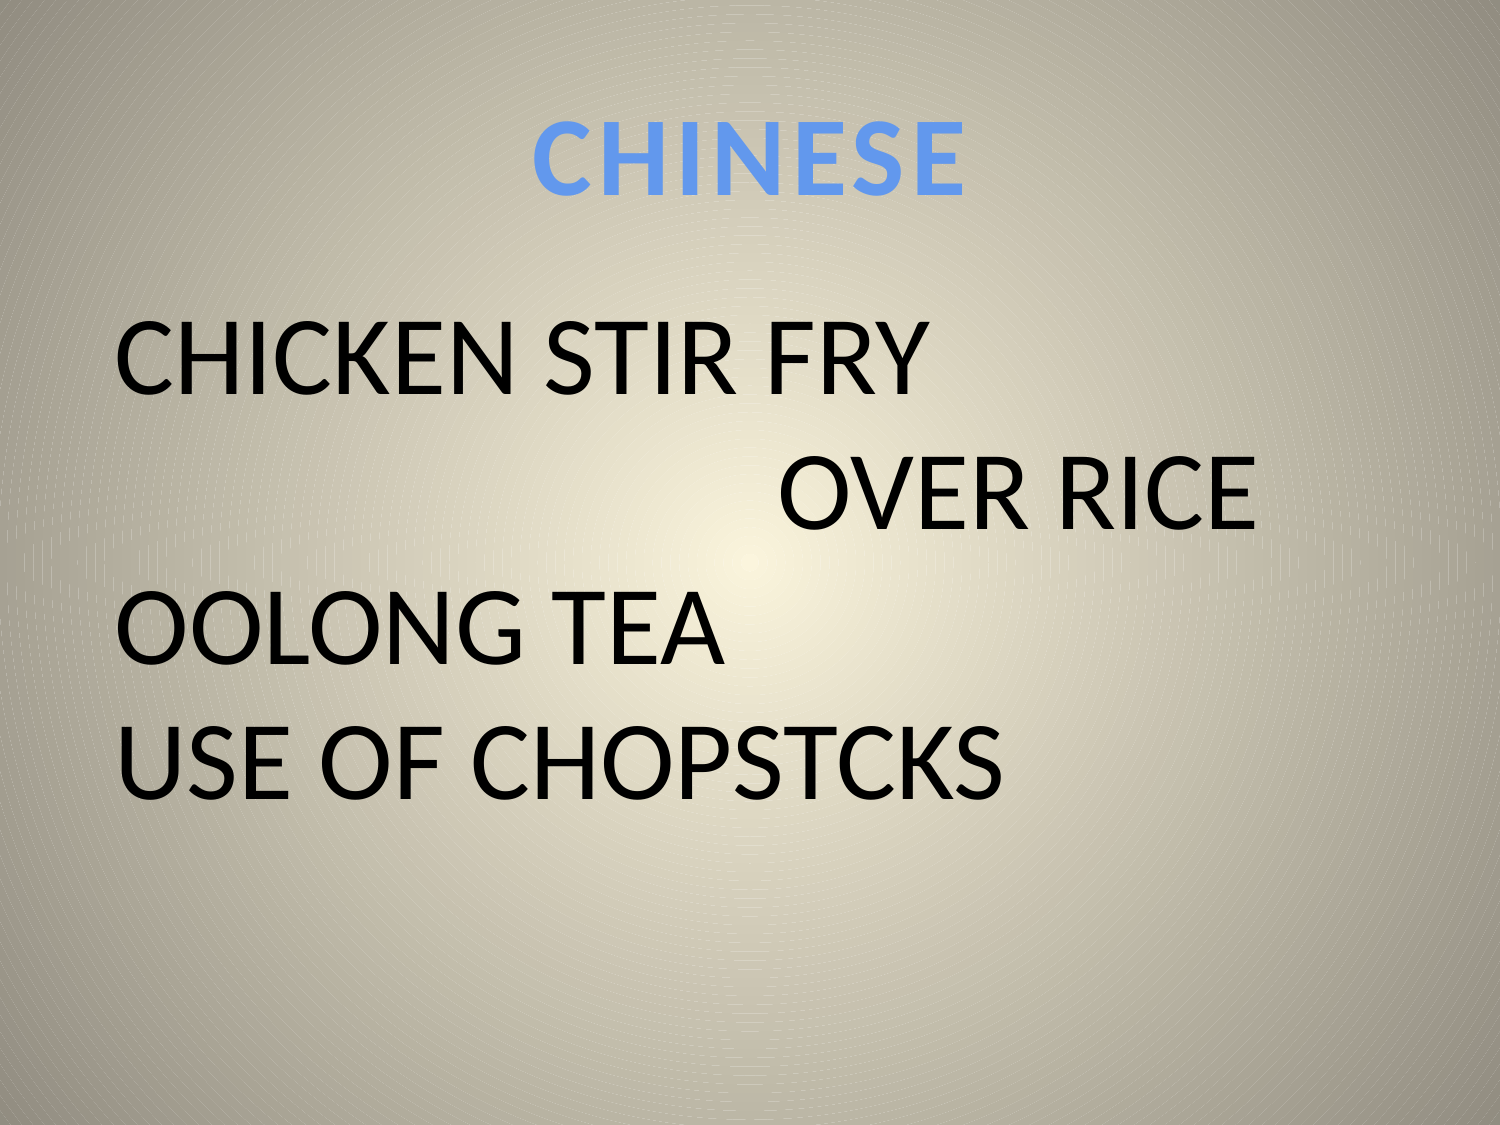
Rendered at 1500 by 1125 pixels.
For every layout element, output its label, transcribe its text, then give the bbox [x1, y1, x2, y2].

text_box CHINESE [512, 74, 988, 225]
text_box CHICKEN STIR FRY OVER RICE OOLONG TEA USE OF CHOPSTCKS [99, 274, 1425, 830]
